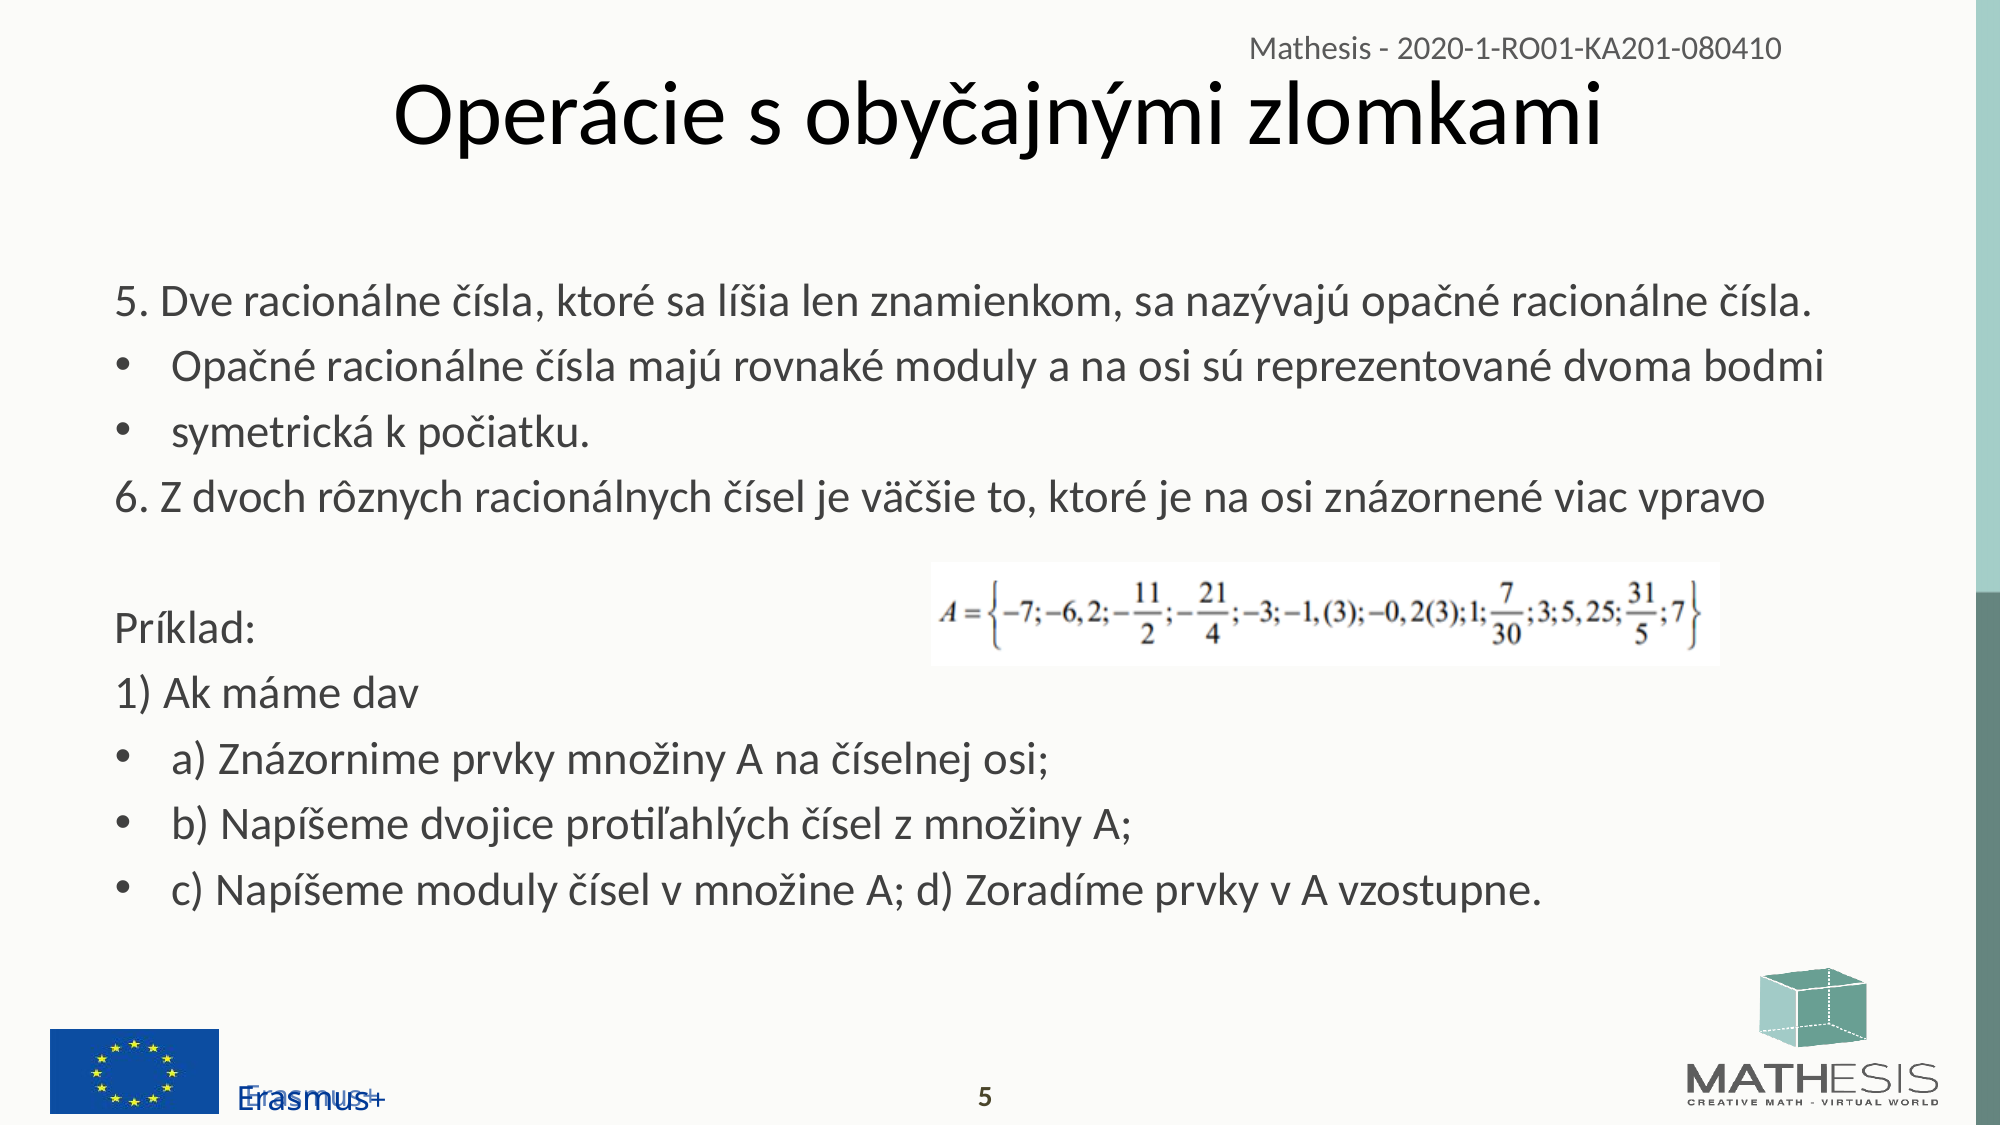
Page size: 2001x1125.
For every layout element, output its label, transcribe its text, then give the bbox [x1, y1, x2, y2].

picture [50, 1029, 219, 1114]
list 5. Dve racionálne čísla, ktoré sa líšia len znamienkom, sa nazývajú opačné racionálne čísla. Opačné racionálne čísla majú rovnaké moduly a na osi sú reprezentované dvoma bodmi symetrická k počiatku. 6. Z dvoch rôznych racionálnych čísel je väčšie to, ktoré je na osi znázornené viac vpravo Príklad: 1) Ak máme dav a) Znázornime prvky množiny A na číselnej osi; b) Napíšeme dvojice protiľahlých čísel z množiny A; c) Napíšeme moduly čísel v množine A; d) Zoradíme prvky v A vzostupne. [99, 262, 1900, 1005]
title Operácie s obyčajnými zlomkami [99, 45, 1900, 233]
picture [931, 562, 1720, 666]
